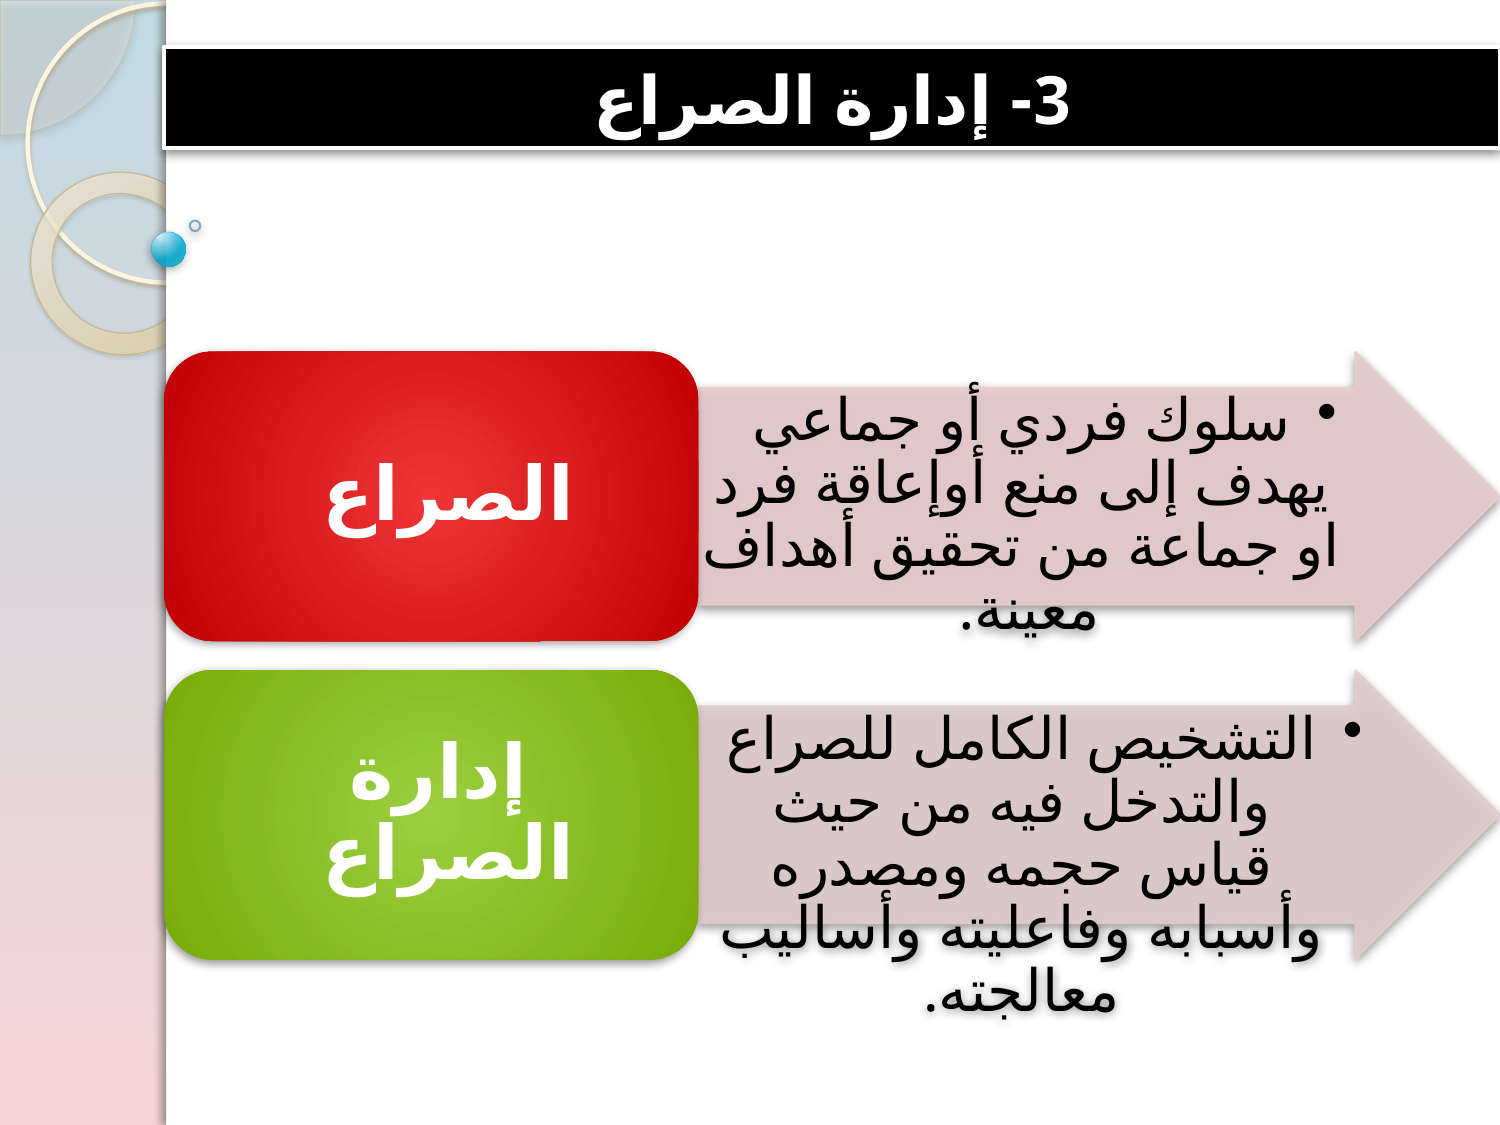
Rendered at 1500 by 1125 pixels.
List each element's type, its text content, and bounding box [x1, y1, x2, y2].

text_box 3- إدارة الصراع [162, 45, 1500, 150]
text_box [163, 351, 1500, 960]
